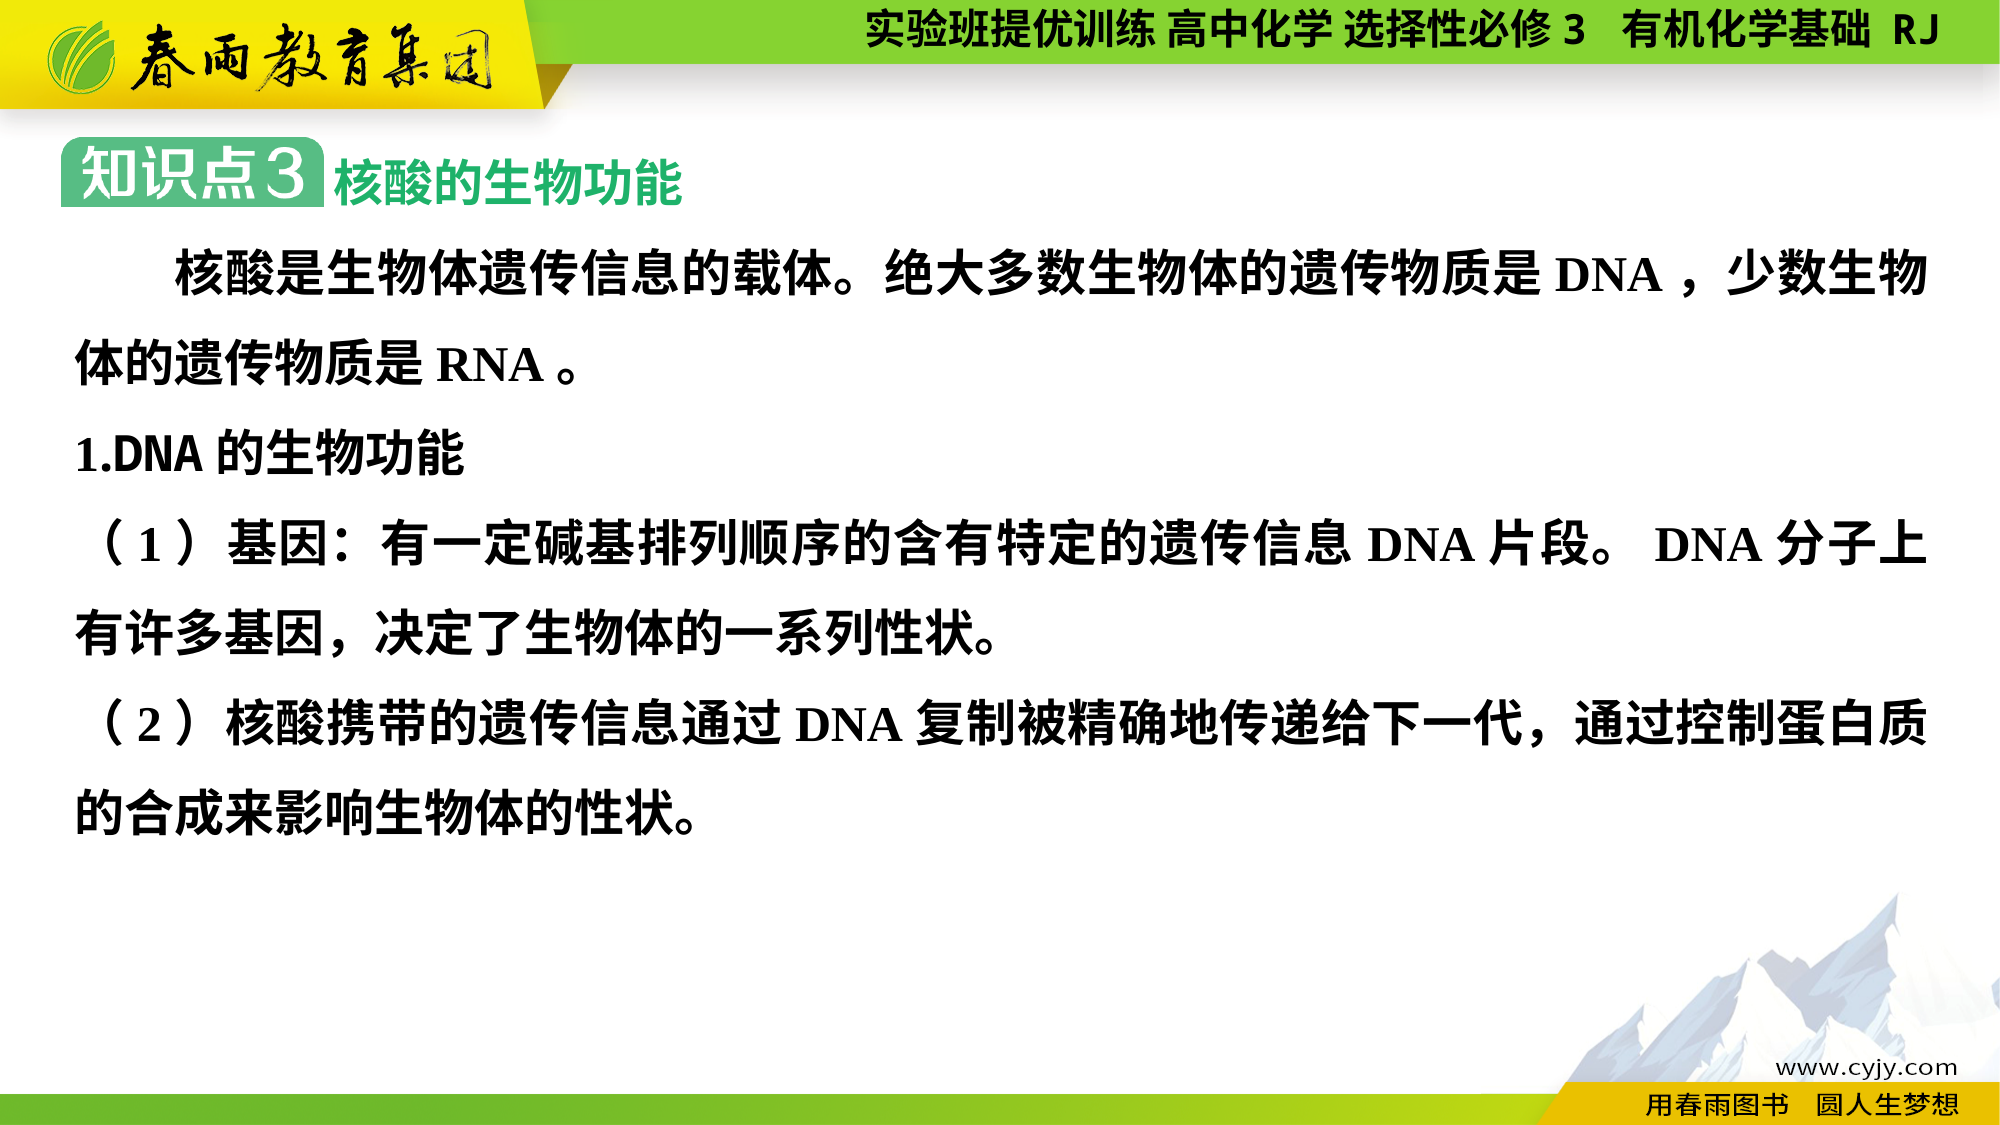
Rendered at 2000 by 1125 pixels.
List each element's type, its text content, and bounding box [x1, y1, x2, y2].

list 核酸的生物功能 核酸是生物体遗传信息的载体。绝大多数生物体的遗传物质是DNA，少数生物体的遗传物质是RNA。 1.DNA的生物功能 （1）基因：有一定碱基排列顺序的含有特定的遗传信息DNA片段。DNA分子上有许多基因，决定了生物体的一系列性状。 （2）核酸携带的遗传信息通过DNA复制被精确地传递给下一代，通过控制蛋白质的合成来影响生物体的性状。 [59, 113, 1944, 856]
picture [0, 0, 2000, 1125]
